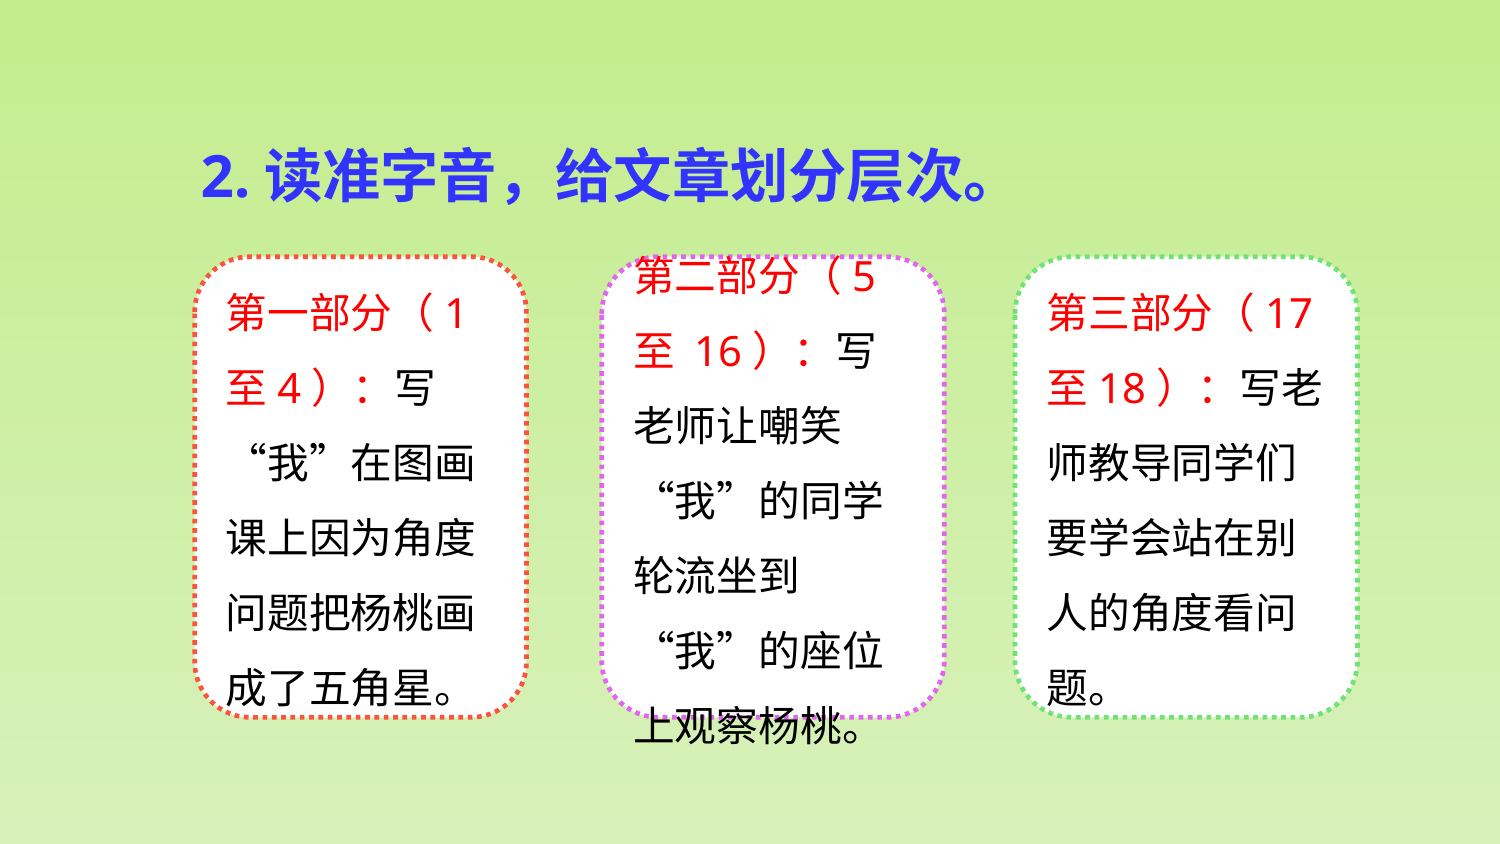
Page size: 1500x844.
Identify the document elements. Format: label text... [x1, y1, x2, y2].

text_box 第一部分（1至4）：写“我”在图画课上因为角度问题把杨桃画成了五角星。 [192, 254, 529, 720]
text_box 第三部分（17至18）：写老师教导同学们要学会站在别人的角度看问题。 [1012, 254, 1360, 720]
text_box 2.读准字音，给文章划分层次。 [185, 132, 1037, 217]
text_box 第二部分（5至 16）：写老师让嘲笑“我”的同学轮流坐到“我”的座位上观察杨桃。 [599, 254, 947, 720]
